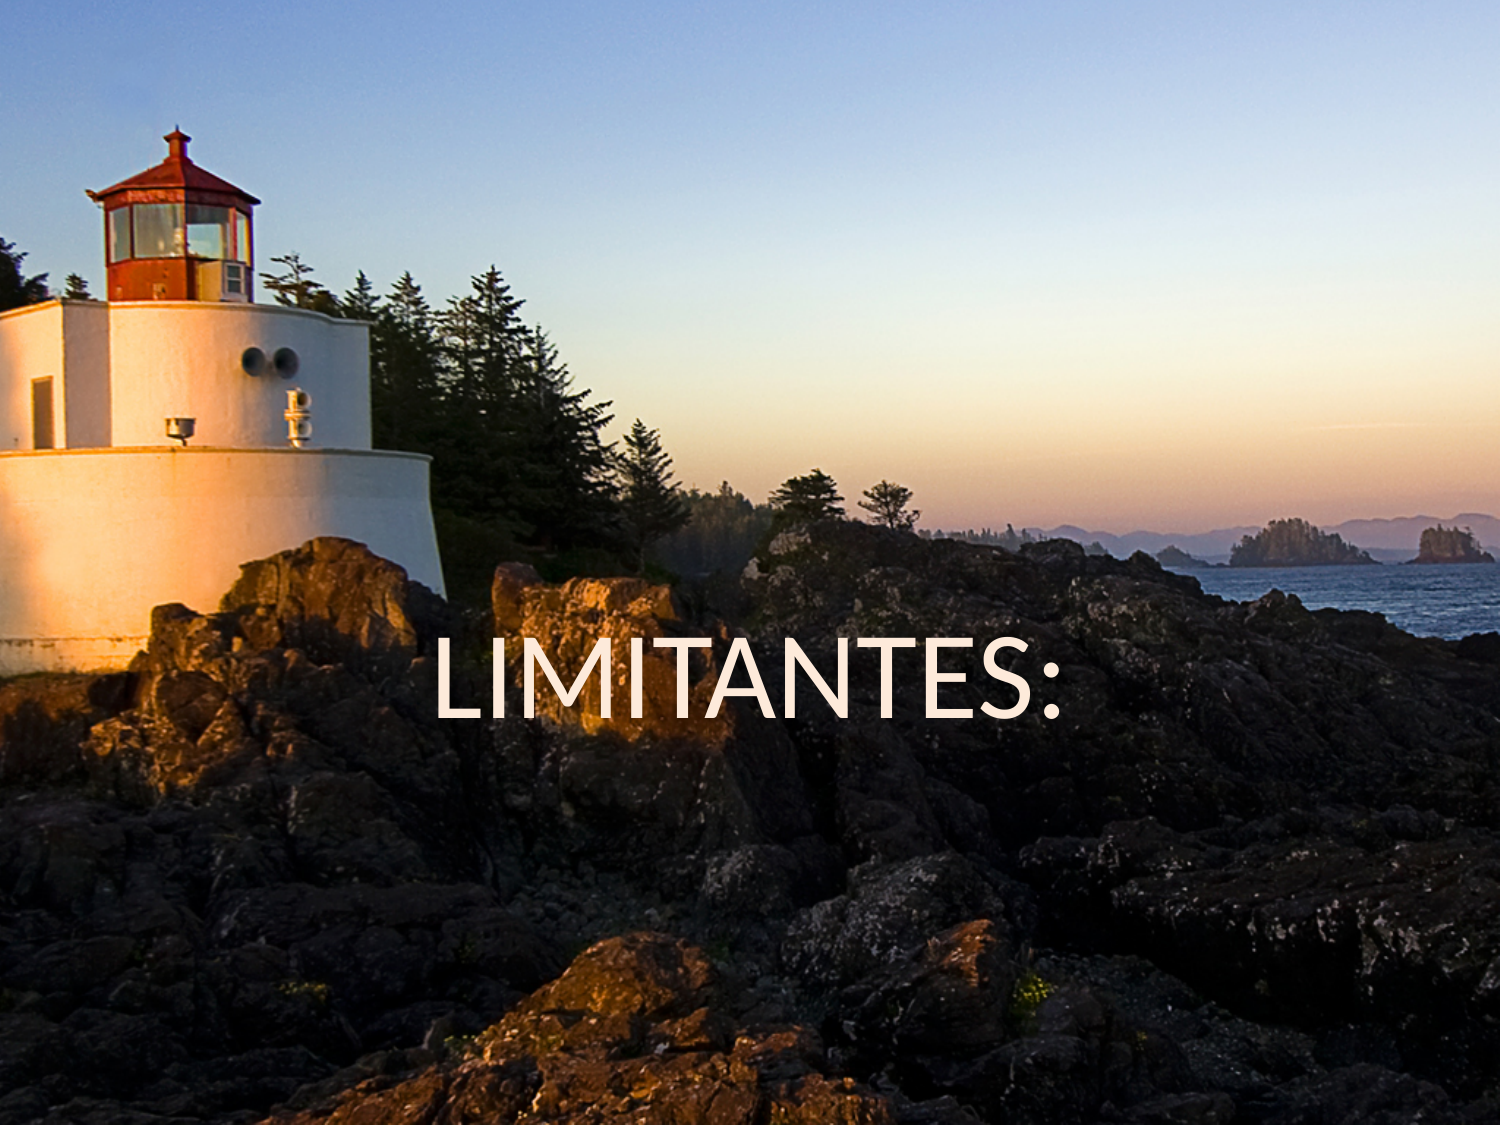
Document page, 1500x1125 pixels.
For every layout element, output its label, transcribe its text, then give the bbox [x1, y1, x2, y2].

title LIMITANTES: [0, 0, 1500, 1125]
